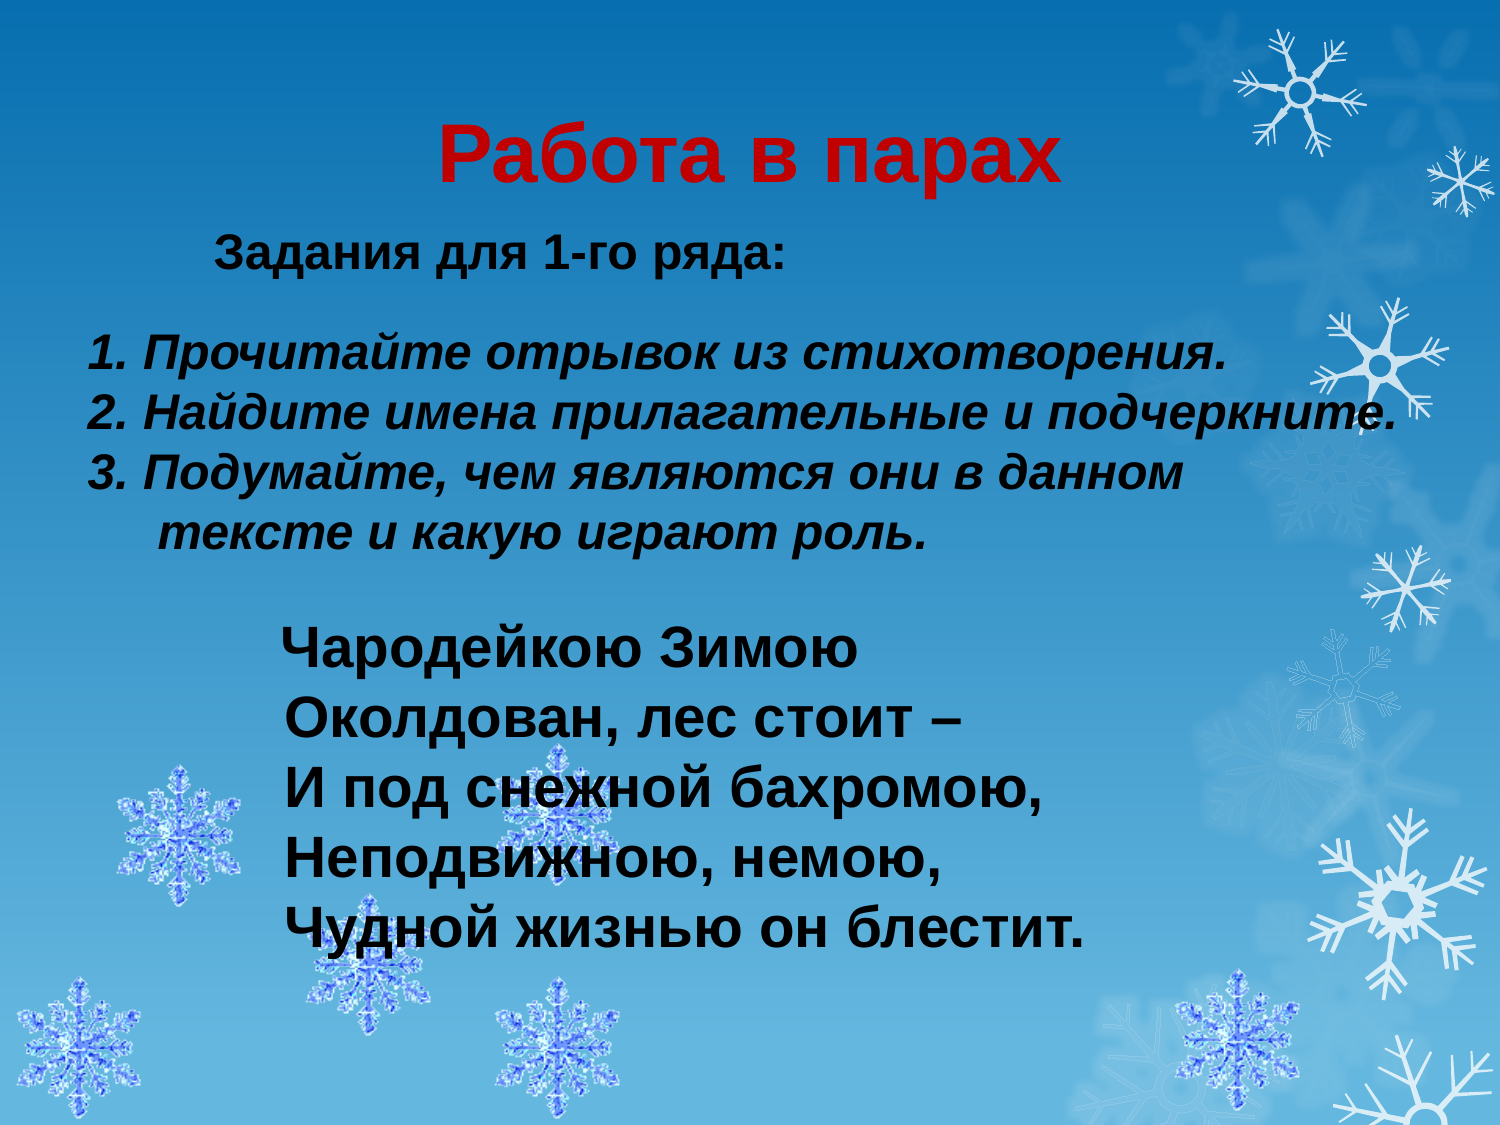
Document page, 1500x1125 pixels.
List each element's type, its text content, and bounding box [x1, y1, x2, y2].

picture [99, 761, 251, 913]
text_box Работа в парах Задания для 1-го ряда: 1. Прочитайте отрывок из стихотворения. 2. Найдите имена прилагательные и подчеркните. 3. Подумайте, чем являются они в данном тексте и какую играют роль. Чародейкою Зимою Околдован, лес стоит – И под снежной бахромою, Неподвижною, немою, Чудной жизнью он блестит. [58, 91, 1453, 1037]
picture [1158, 965, 1310, 1117]
picture [477, 974, 629, 1125]
picture [477, 740, 629, 892]
picture [288, 890, 440, 1042]
picture [0, 974, 151, 1125]
